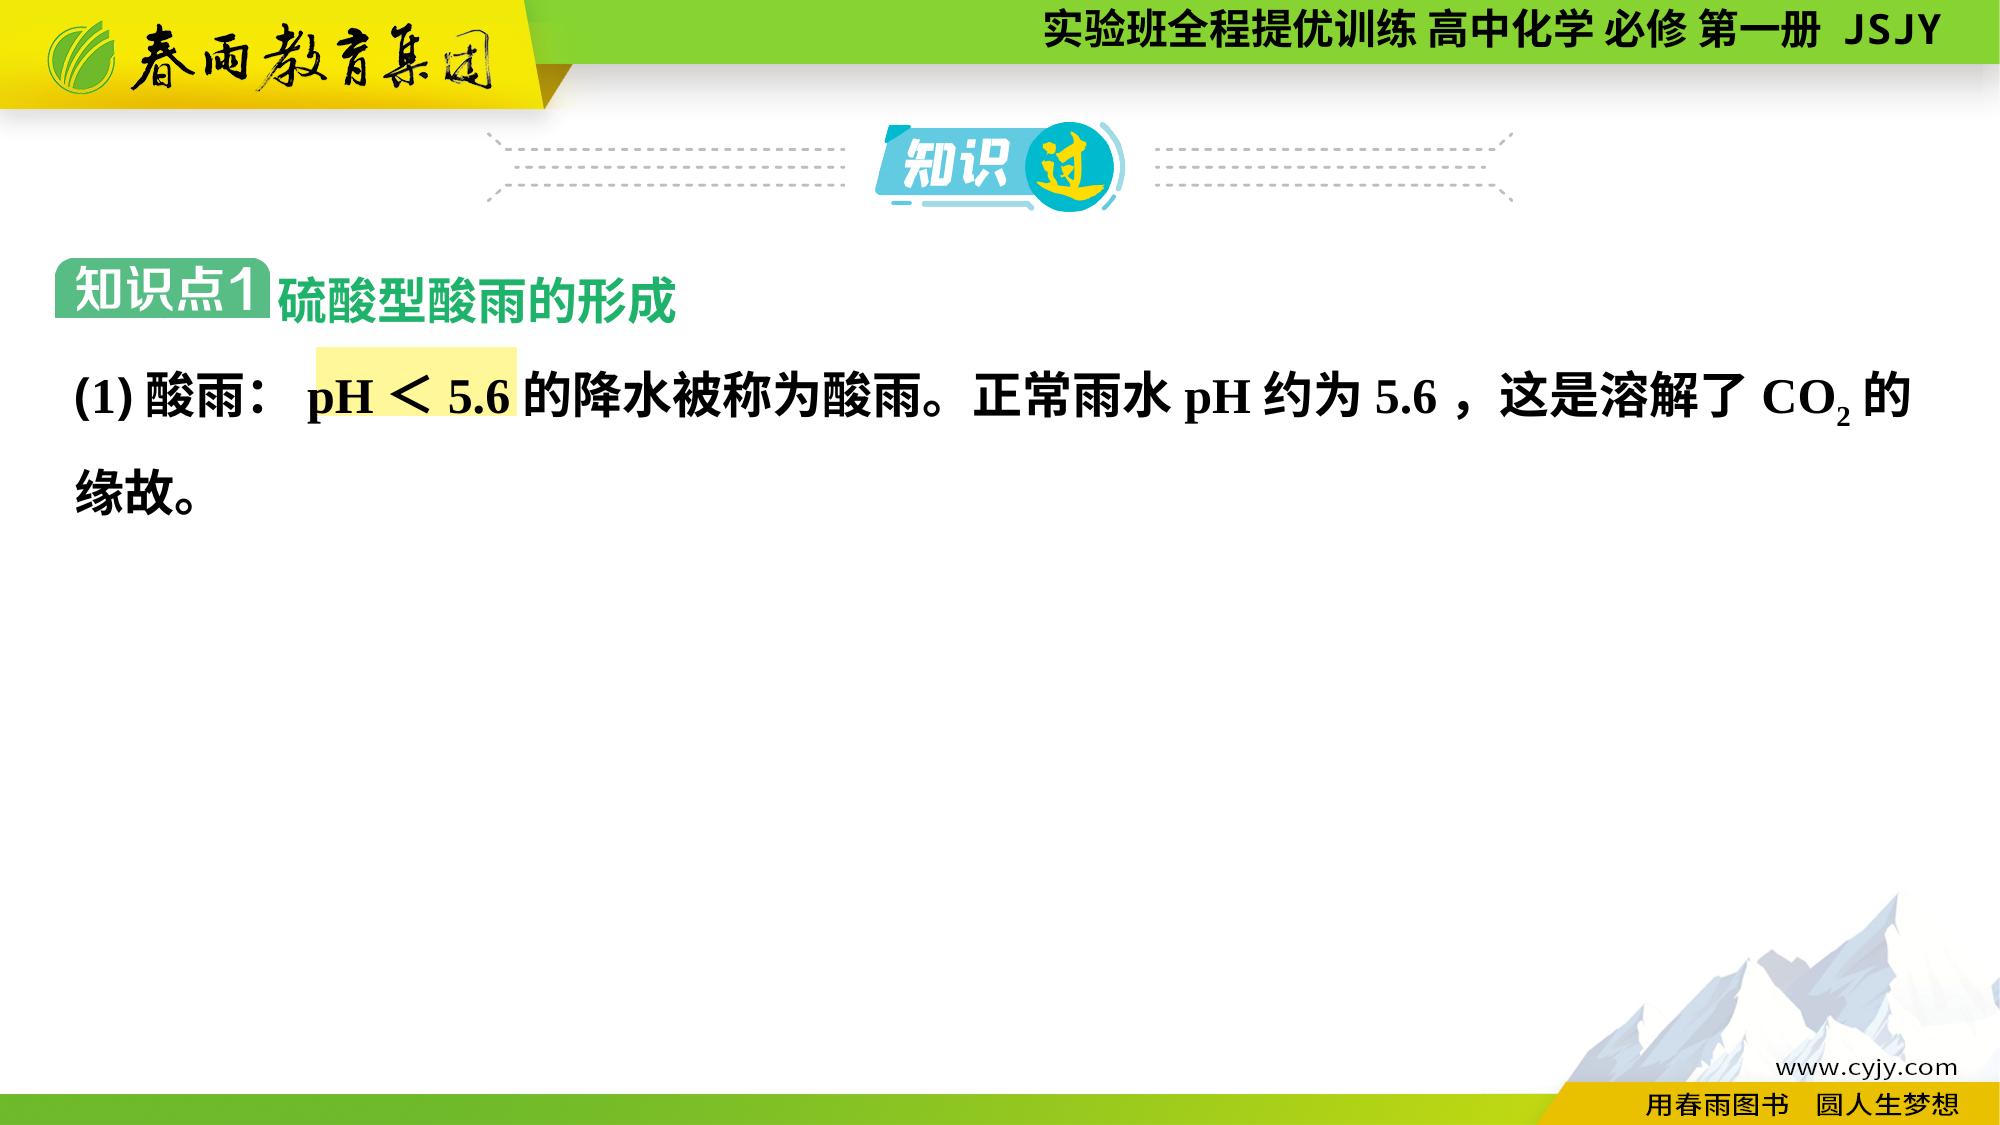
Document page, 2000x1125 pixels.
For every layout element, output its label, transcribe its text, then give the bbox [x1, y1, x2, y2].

picture [0, 0, 2000, 1125]
list 硫酸型酸雨的形成 (1)酸雨：pH＜5.6的降水被称为酸雨。正常雨水pH约为5.6，这是溶解了CO2的 缘故。 [59, 232, 1944, 520]
